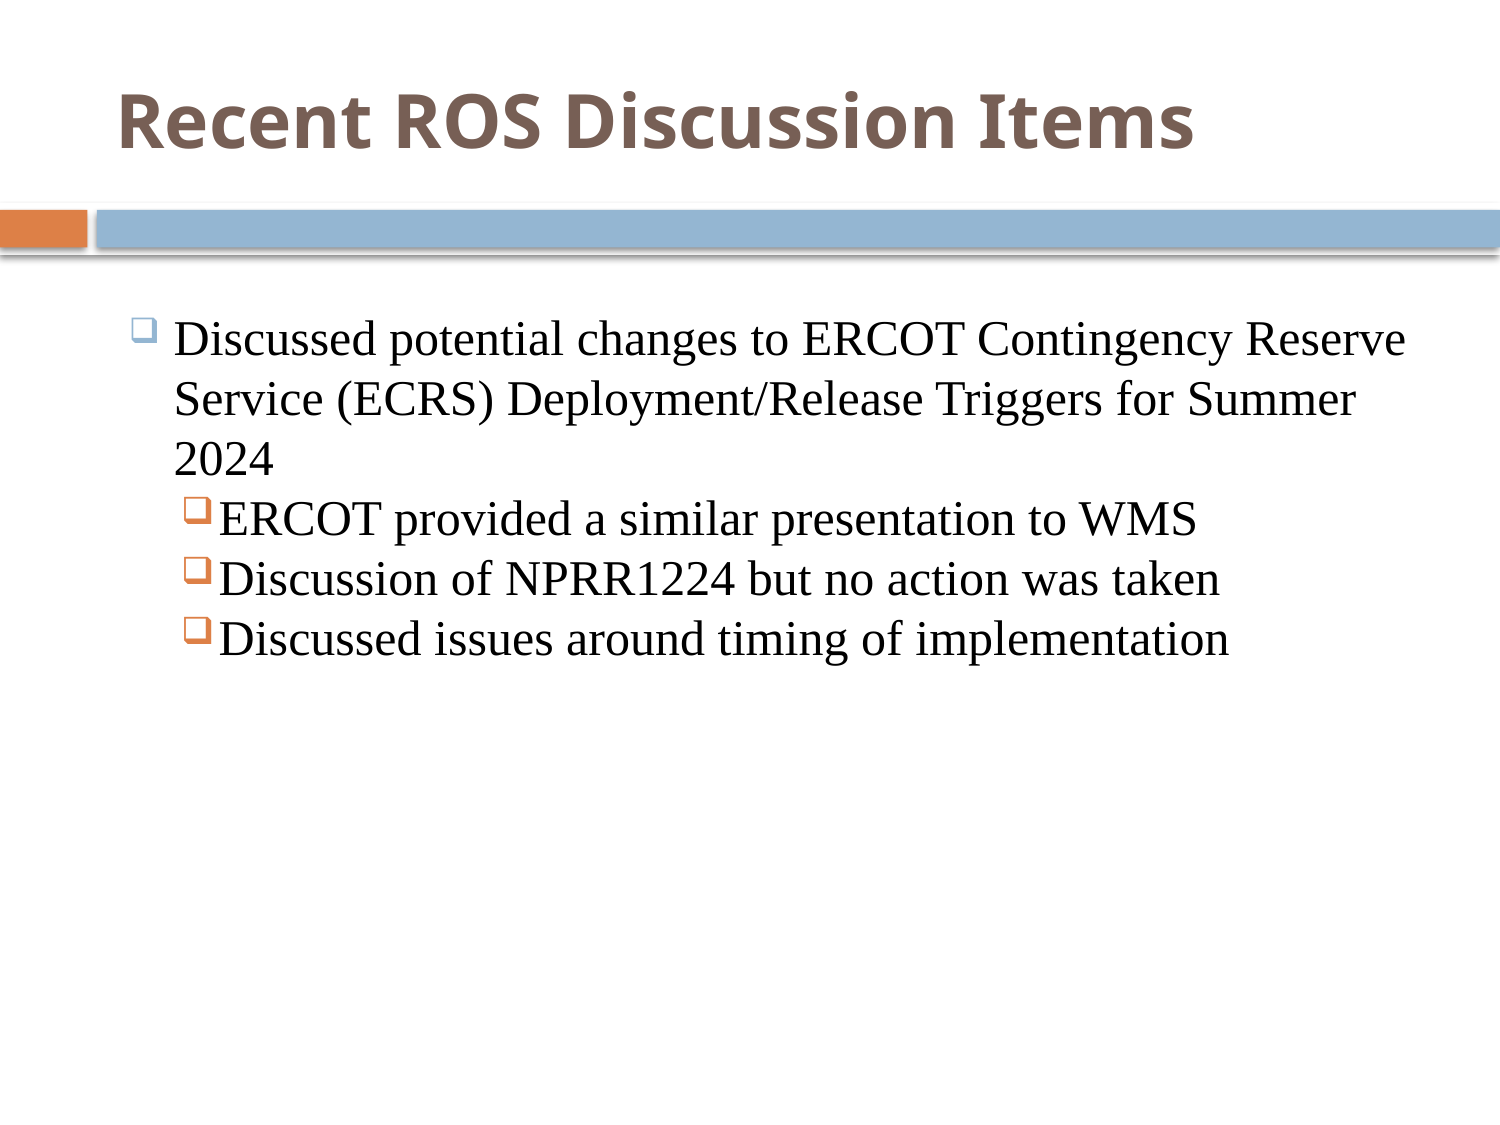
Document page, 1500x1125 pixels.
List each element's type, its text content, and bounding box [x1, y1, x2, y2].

list Discussed potential changes to ERCOT Contingency Reserve Service (ECRS) Deployment/Release Triggers for Summer 2024 ERCOT provided a similar presentation to WMS Discussion of NPRR1224 but no action was taken Discussed issues around timing of implementation [53, 260, 1457, 999]
title Recent ROS Discussion Items [100, 37, 1439, 201]
